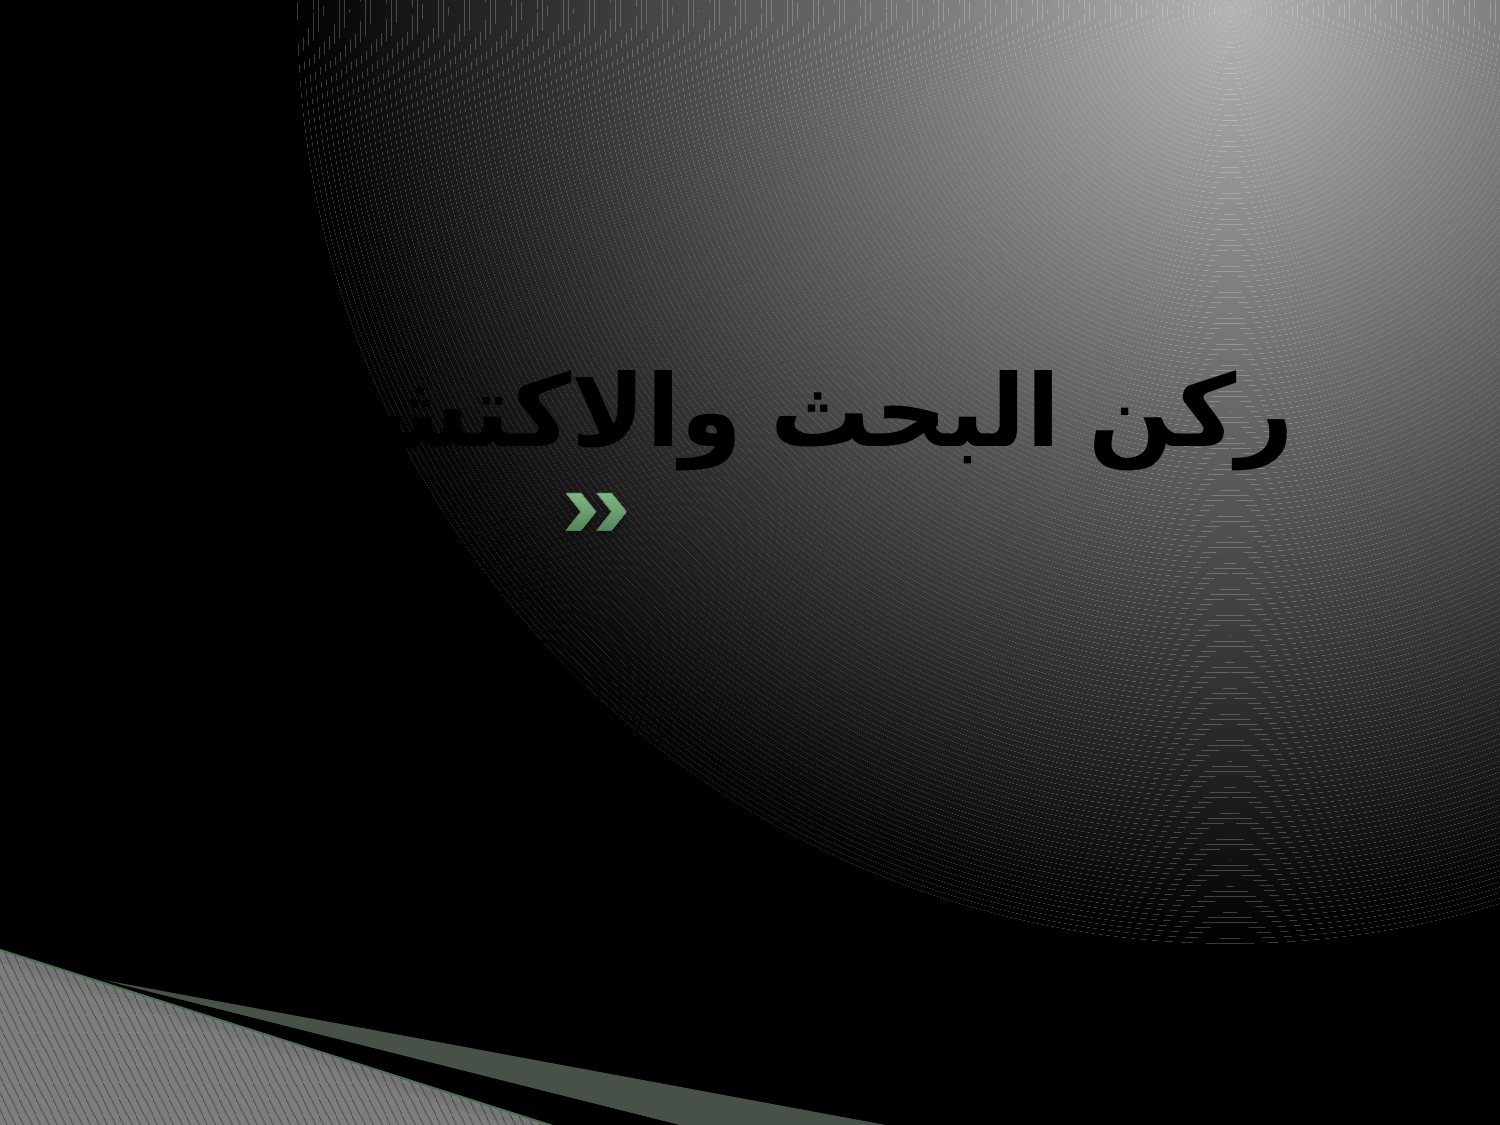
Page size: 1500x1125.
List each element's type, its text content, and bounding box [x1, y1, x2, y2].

title ركن البحث والاكتشاف [118, 173, 1394, 474]
picture [0, 952, 543, 1125]
